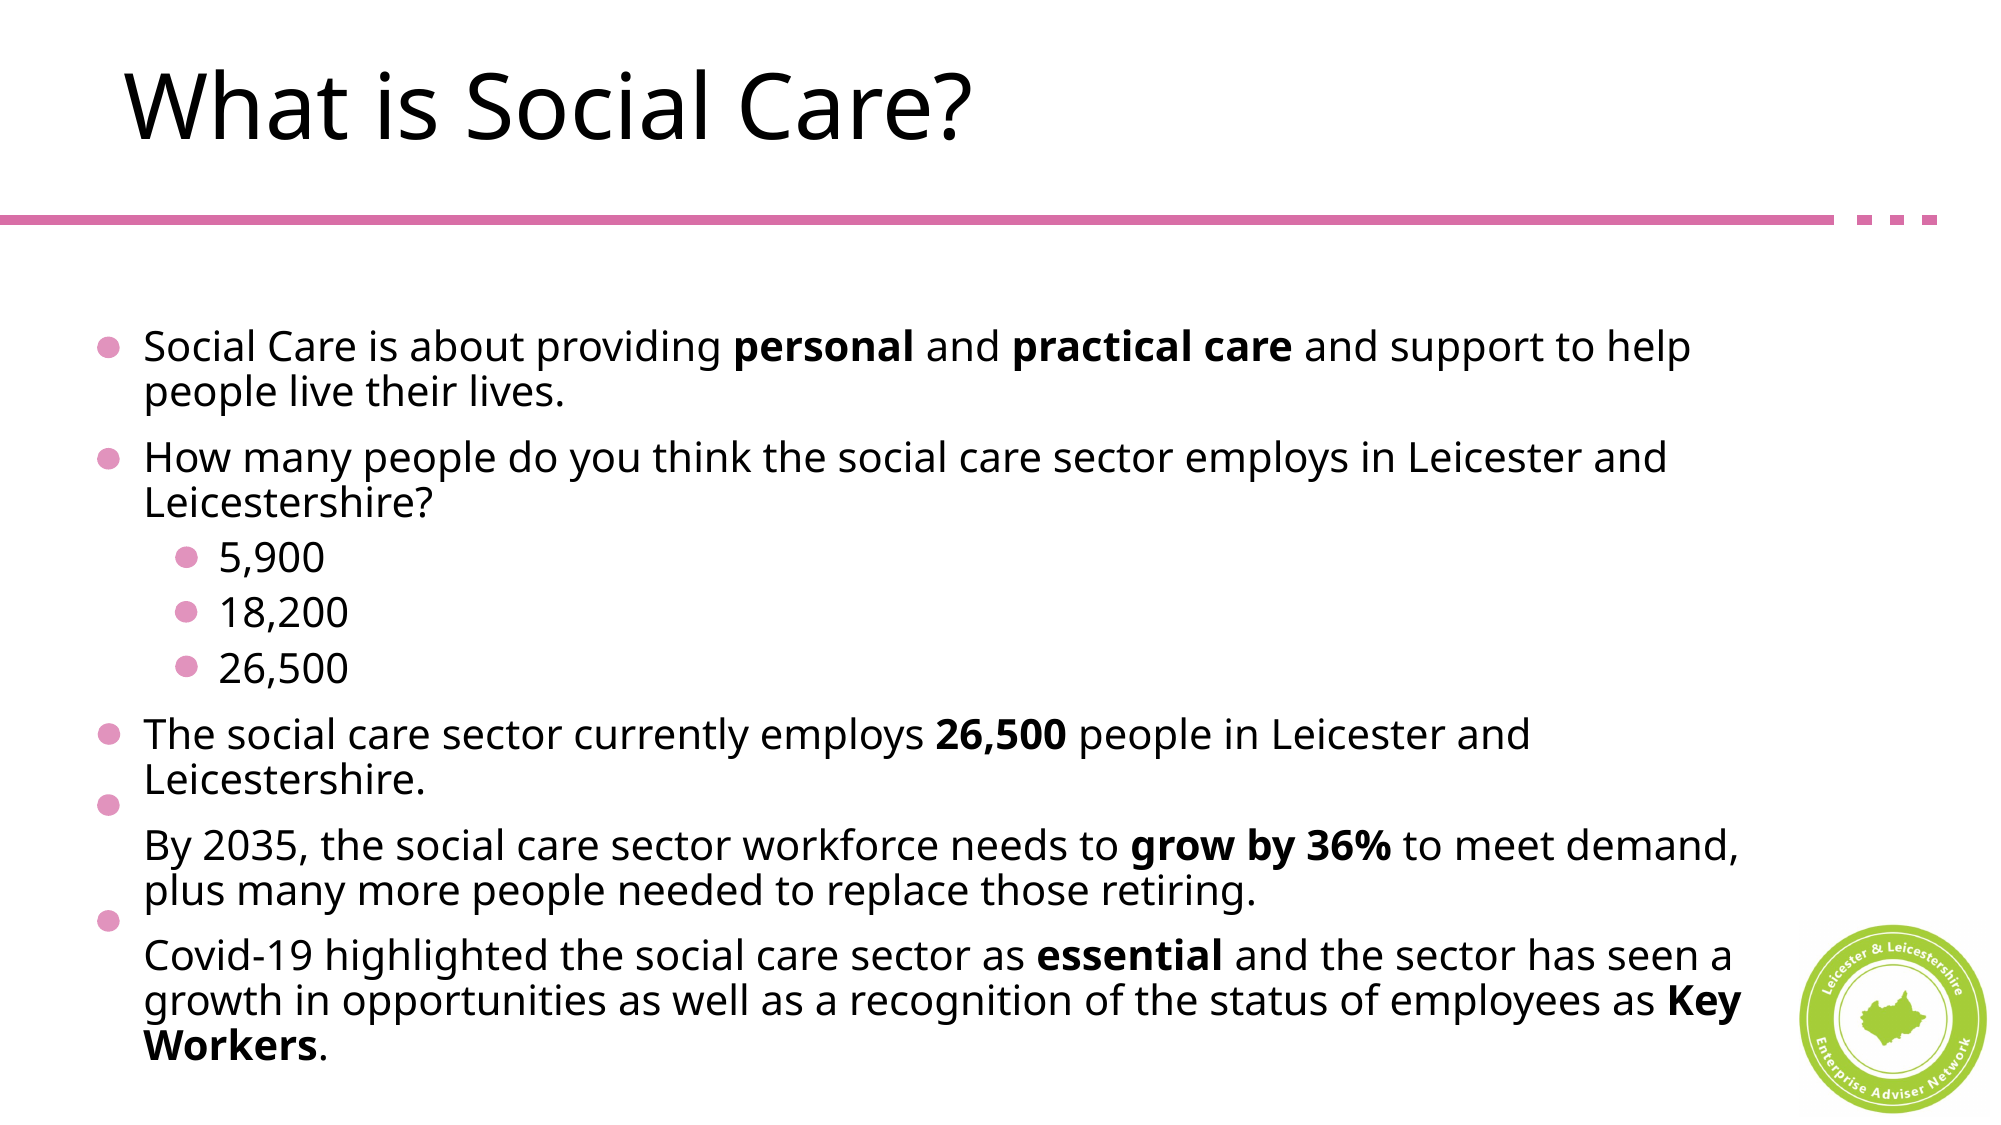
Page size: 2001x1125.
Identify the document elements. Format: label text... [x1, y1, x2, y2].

text_box [97, 336, 120, 359]
text_box [175, 655, 198, 678]
text_box [174, 601, 198, 623]
picture [1799, 920, 1990, 1117]
text_box [97, 910, 120, 932]
text_box [175, 546, 198, 569]
text_box [1922, 215, 1937, 225]
text_box [97, 794, 120, 816]
text_box [97, 447, 120, 470]
text_box [1890, 215, 1904, 225]
list Social Care is about providing personal and practical care and support to help people live their lives. How many people do you think the social care sector employs in Leicester and Leicestershire? 5,900 18,200 26,500 The social care sector currently employs 26,500 people in Leicester and Leicestershire. By 2035, the social care sector workforce needs to grow by 36% to meet demand, plus many more people needed to replace those retiring. Covid-19 highlighted the social care sector as essential and the sector has seen a growth in opportunities as well as a recognition of the status of employees as Key Workers. [128, 317, 1834, 1032]
title What is Social Care? [108, 41, 1800, 177]
text_box [0, 215, 1834, 225]
text_box [1857, 215, 1872, 225]
text_box [97, 723, 121, 745]
